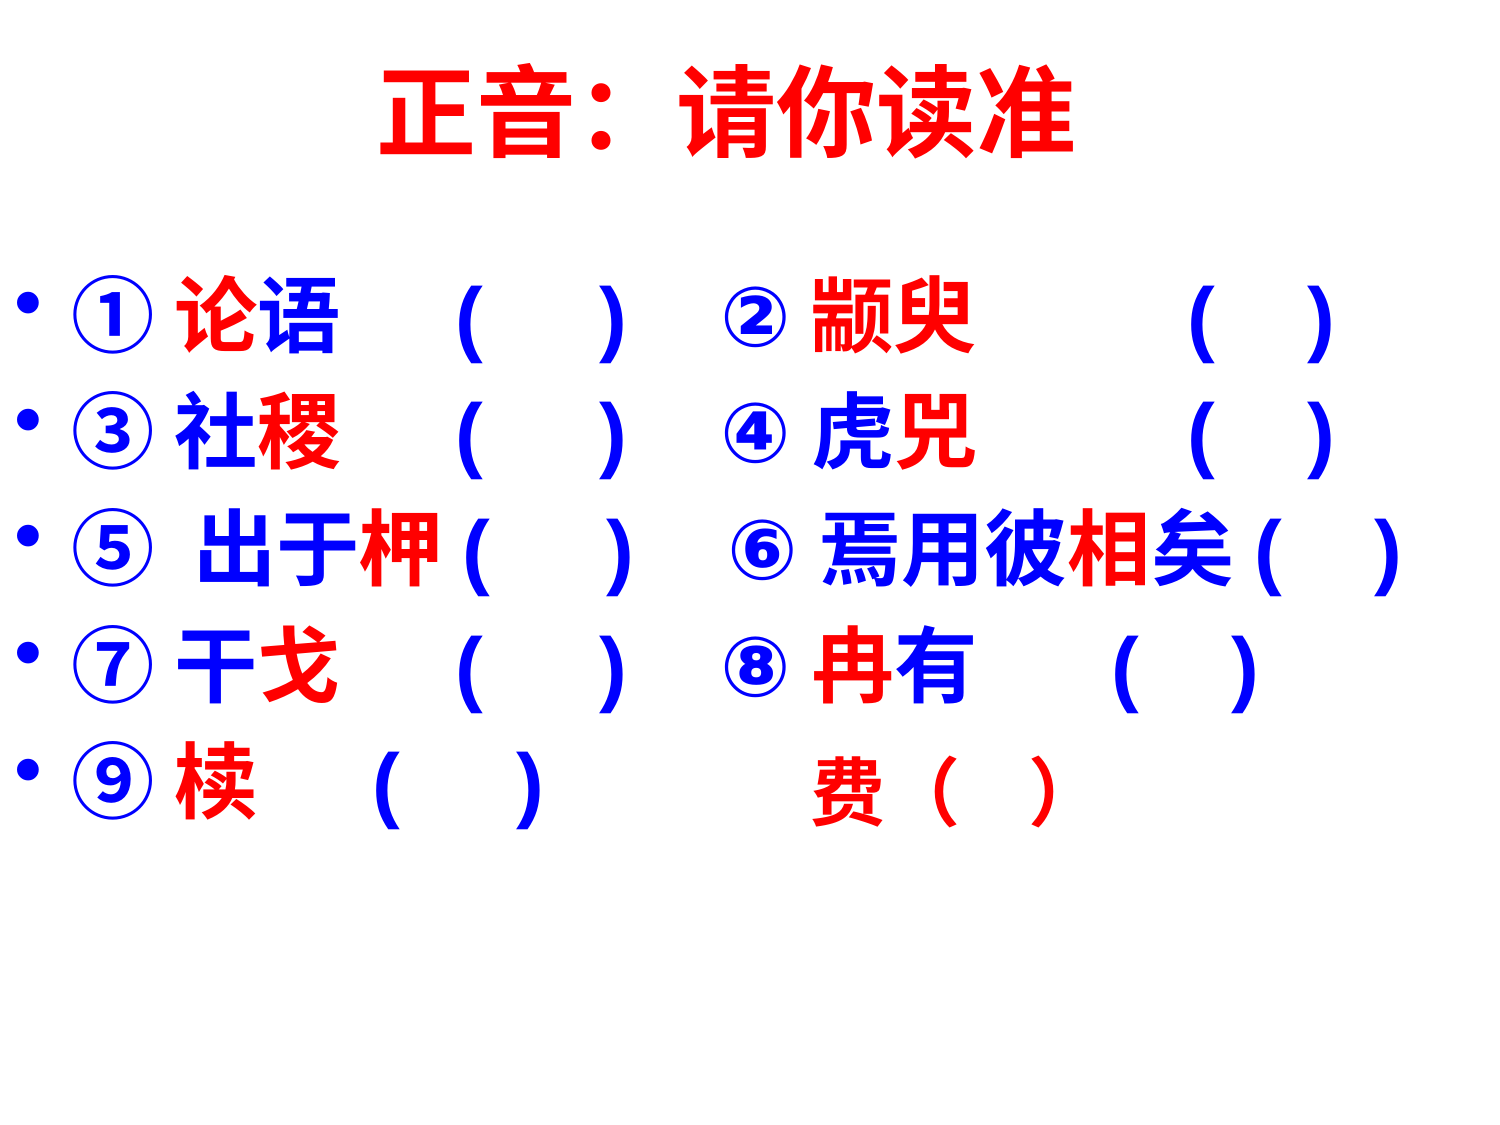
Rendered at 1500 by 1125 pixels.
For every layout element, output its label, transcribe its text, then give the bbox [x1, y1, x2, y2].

text_box 费（ ） [795, 738, 1119, 844]
text_box ①论语 ( ) ②颛臾 ( ) ③社稷 ( ) ④虎兕 ( ) ⑤ 出于柙( ) ⑥焉用彼相矣( ) ⑦干戈 ( ) ⑧冉有 ( ) ⑨椟 ( ) [0, 255, 1500, 1071]
text_box 正音：请你读准 [242, 42, 1211, 178]
